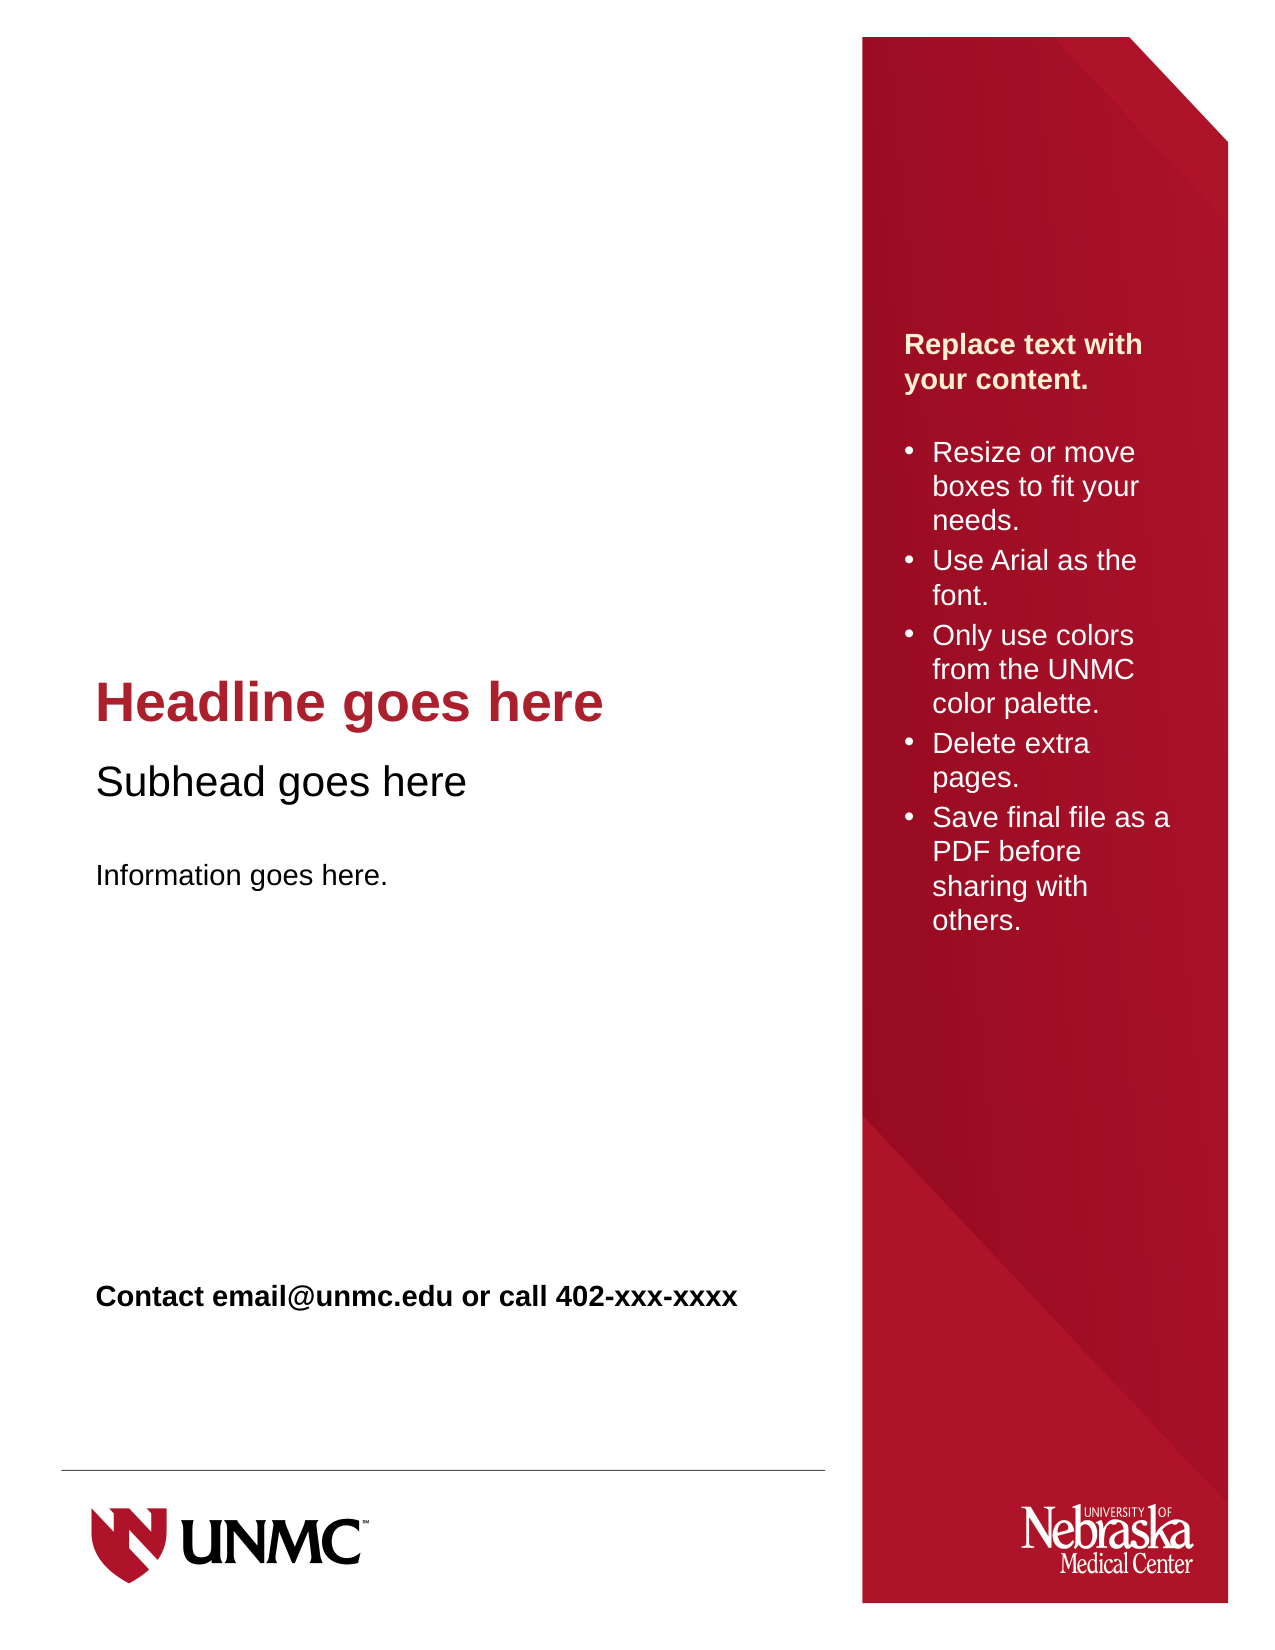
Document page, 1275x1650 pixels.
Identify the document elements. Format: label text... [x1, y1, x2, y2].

title Headline goes here [80, 666, 829, 742]
list Contact email@unmc.edu or call 402-xxx-xxxx [80, 1273, 829, 1381]
list Resize or move boxes to fit your needs. Use Arial as the font. Only use colors from the UNMC color palette. Delete extra pages. Save final file as a PDF before sharing with others. [889, 426, 1200, 1291]
list Subhead goes here [80, 752, 829, 814]
list Replace text with your content. [889, 319, 1200, 410]
list Information goes here. [80, 849, 829, 1224]
picture [0, 0, 1275, 1650]
